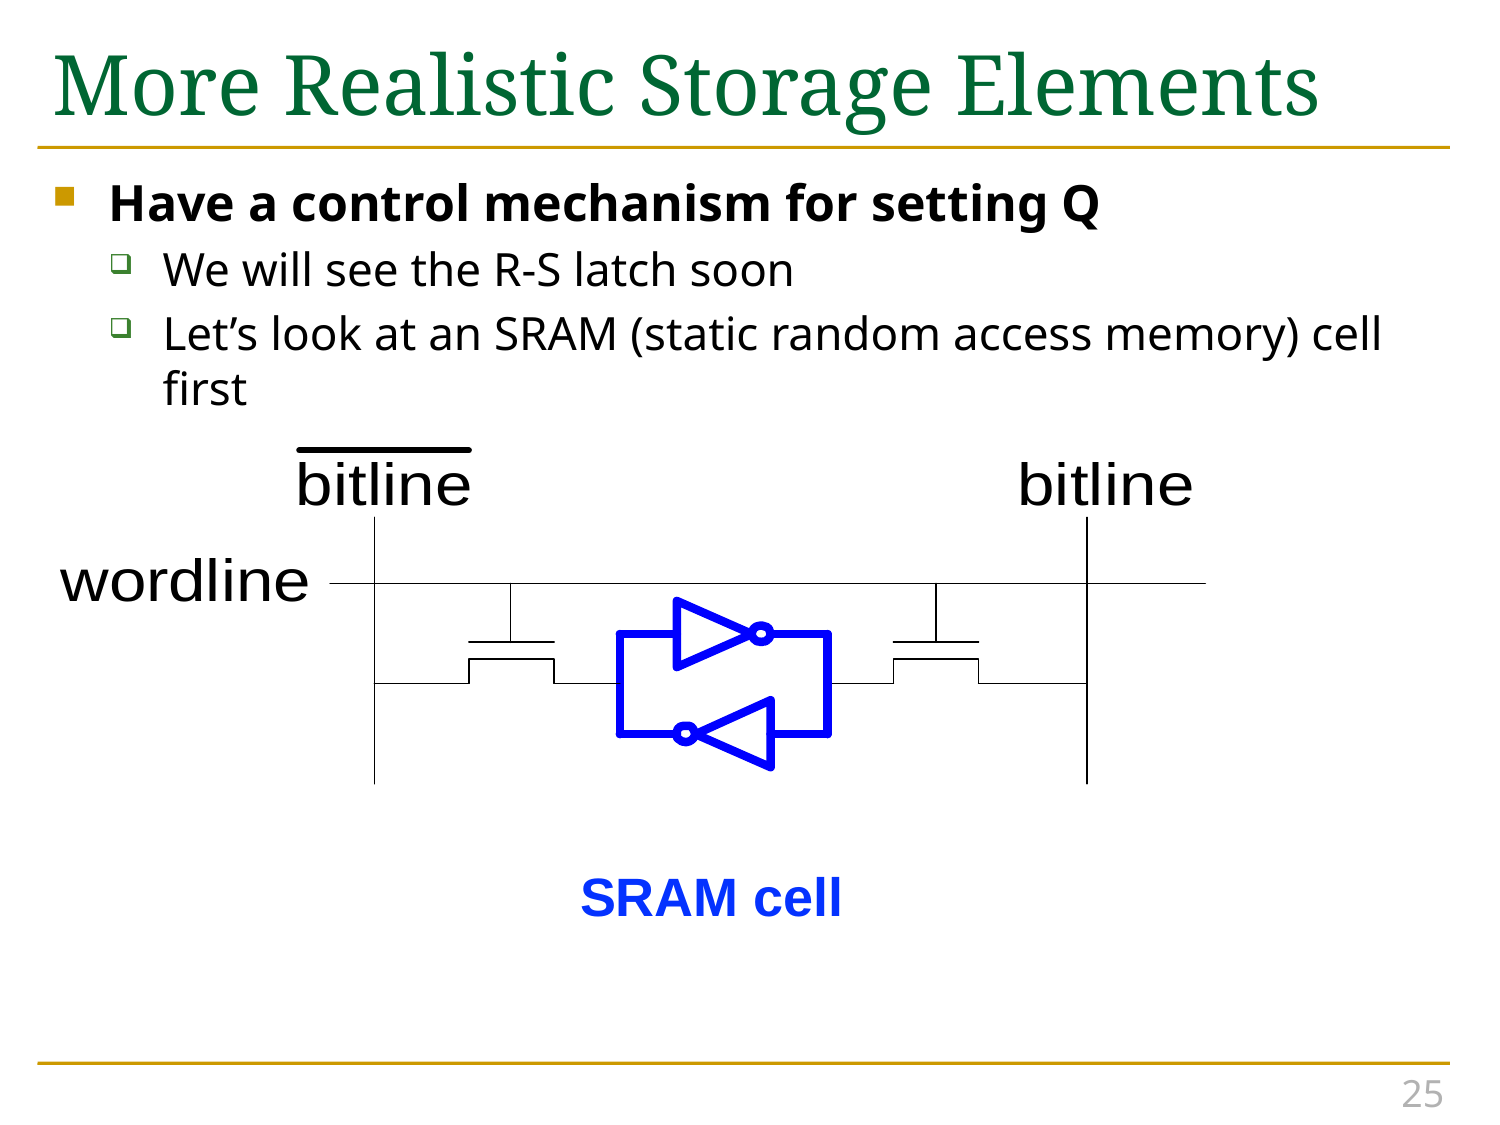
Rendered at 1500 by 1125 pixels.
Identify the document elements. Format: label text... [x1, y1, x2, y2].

title More Realistic Storage Elements [37, 24, 1450, 163]
slide_number 25 [1121, 1066, 1460, 1125]
text_box SRAM cell [480, 855, 943, 935]
list Have a control mechanism for setting Q We will see the R-S latch soon Let’s look at an SRAM (static random access memory) cell first We will get back to SRAM (and DRAM) later [37, 163, 1450, 1016]
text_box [38, 324, 1230, 805]
